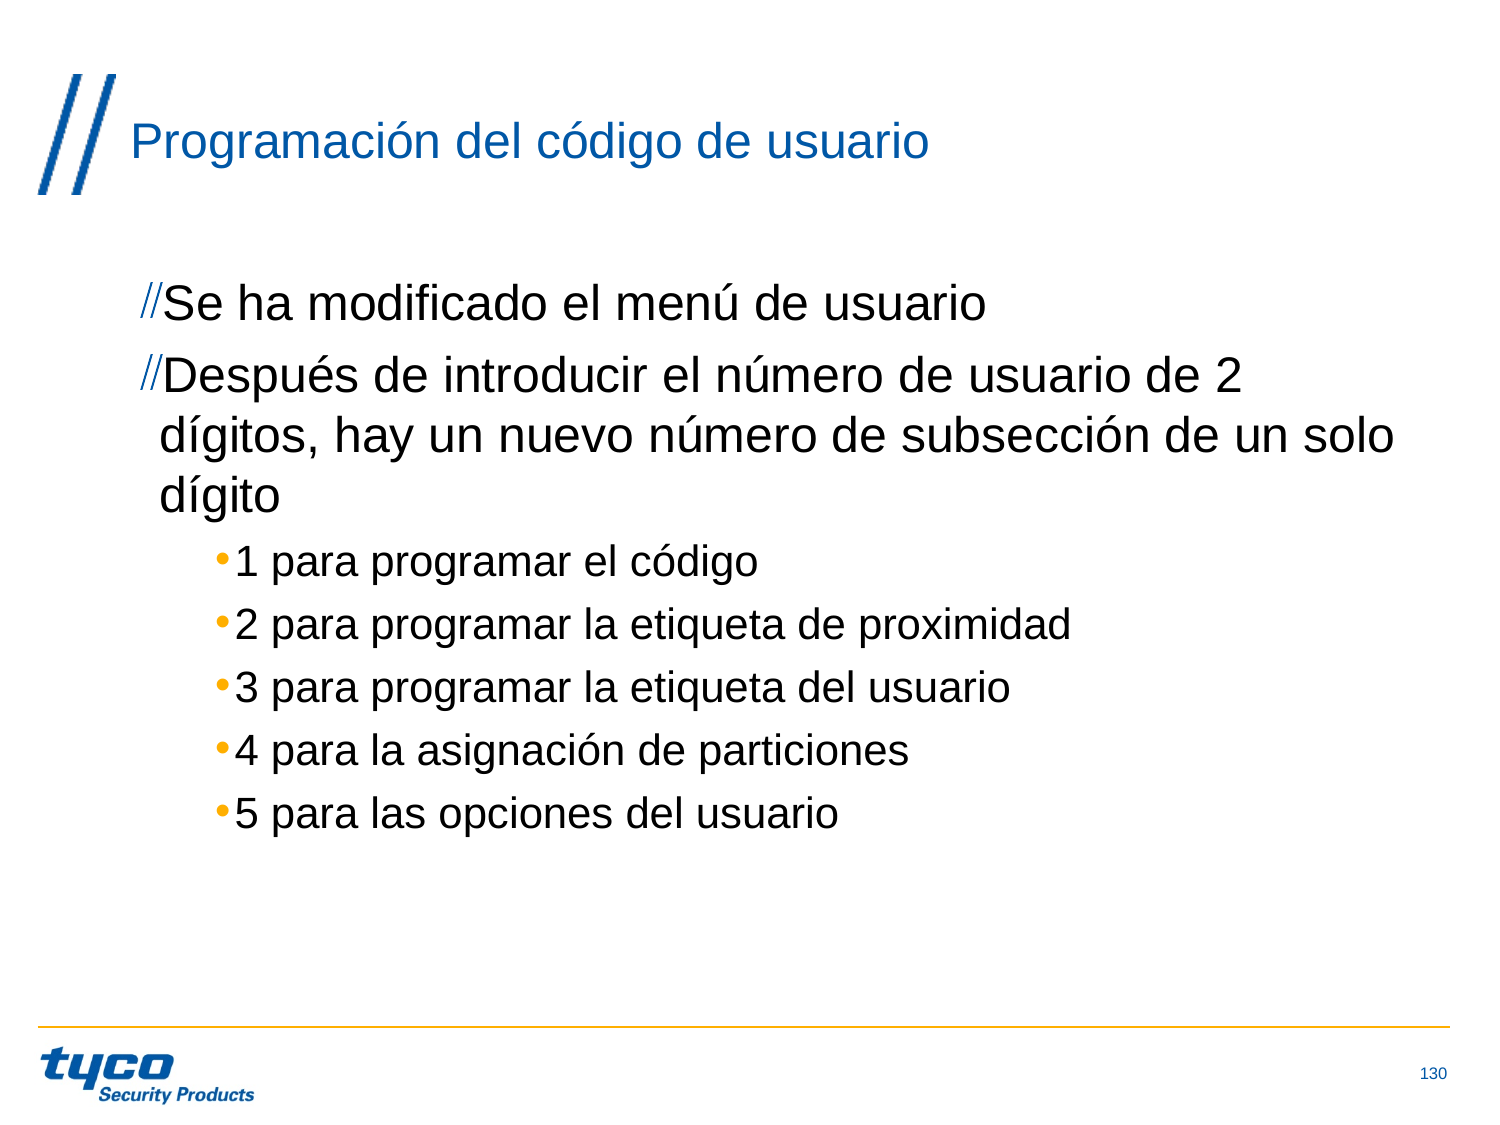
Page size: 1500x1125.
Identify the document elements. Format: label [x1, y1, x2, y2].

list [124, 262, 1426, 976]
picture [140, 282, 176, 318]
picture [34, 1040, 260, 1107]
title [115, 44, 1426, 233]
picture [37, 74, 115, 195]
text_box [97, 1061, 228, 1091]
picture [140, 354, 176, 390]
slide_number [1387, 1042, 1463, 1103]
